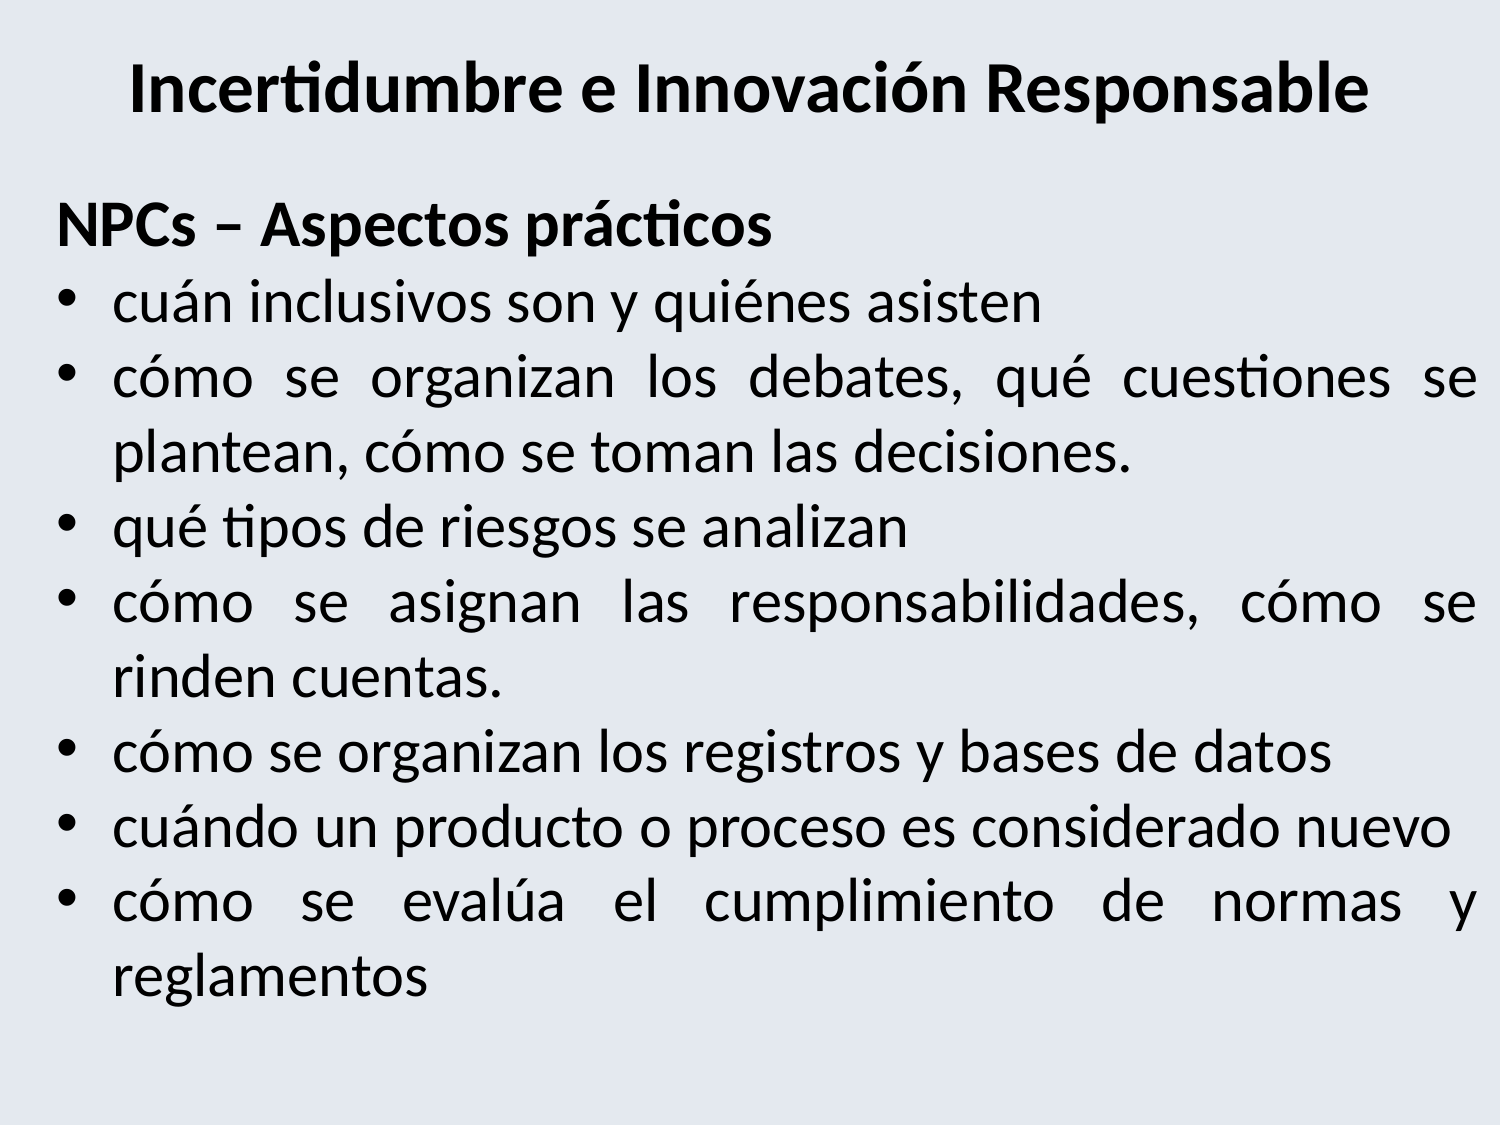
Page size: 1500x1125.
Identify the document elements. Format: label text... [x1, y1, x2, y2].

title Incertidumbre e Innovación Responsable [0, 4, 1500, 161]
text_box NPCs – Aspectos prácticos cuán inclusivos son y quiénes asisten cómo se organizan los debates, qué cuestiones se plantean, cómo se toman las decisiones. qué tipos de riesgos se analizan cómo se asignan las responsabilidades, cómo se rinden cuentas. cómo se organizan los registros y bases de datos cuándo un producto o proceso es considerado nuevo cómo se evalúa el cumplimiento de normas y reglamentos [41, 172, 1495, 1017]
